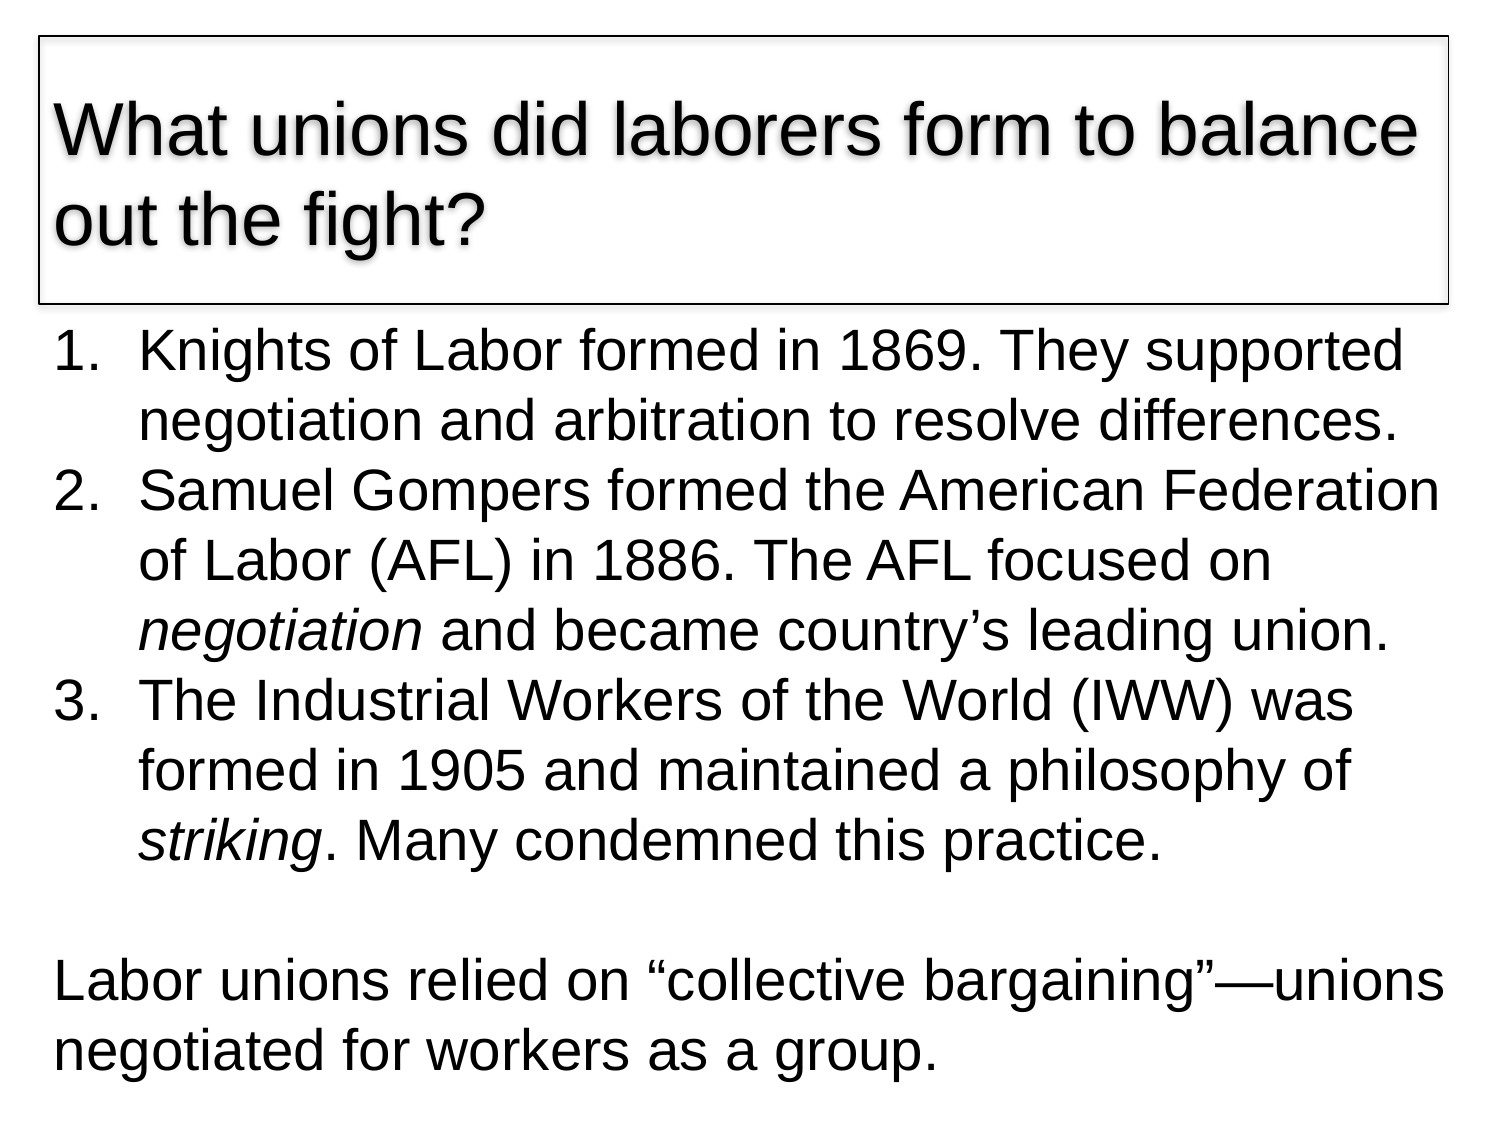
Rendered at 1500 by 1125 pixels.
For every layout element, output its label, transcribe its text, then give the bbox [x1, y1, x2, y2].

text_box Knights of Labor formed in 1869. They supported negotiation and arbitration to resolve differences. Samuel Gompers formed the American Federation of Labor (AFL) in 1886. The AFL focused on negotiation and became country’s leading union. The Industrial Workers of the World (IWW) was formed in 1905 and maintained a philosophy of striking. Many condemned this practice. Labor unions relied on “collective bargaining”—unions negotiated for workers as a group. [38, 304, 1467, 1125]
text_box What unions did laborers form to balance out the fight? [38, 35, 1449, 305]
